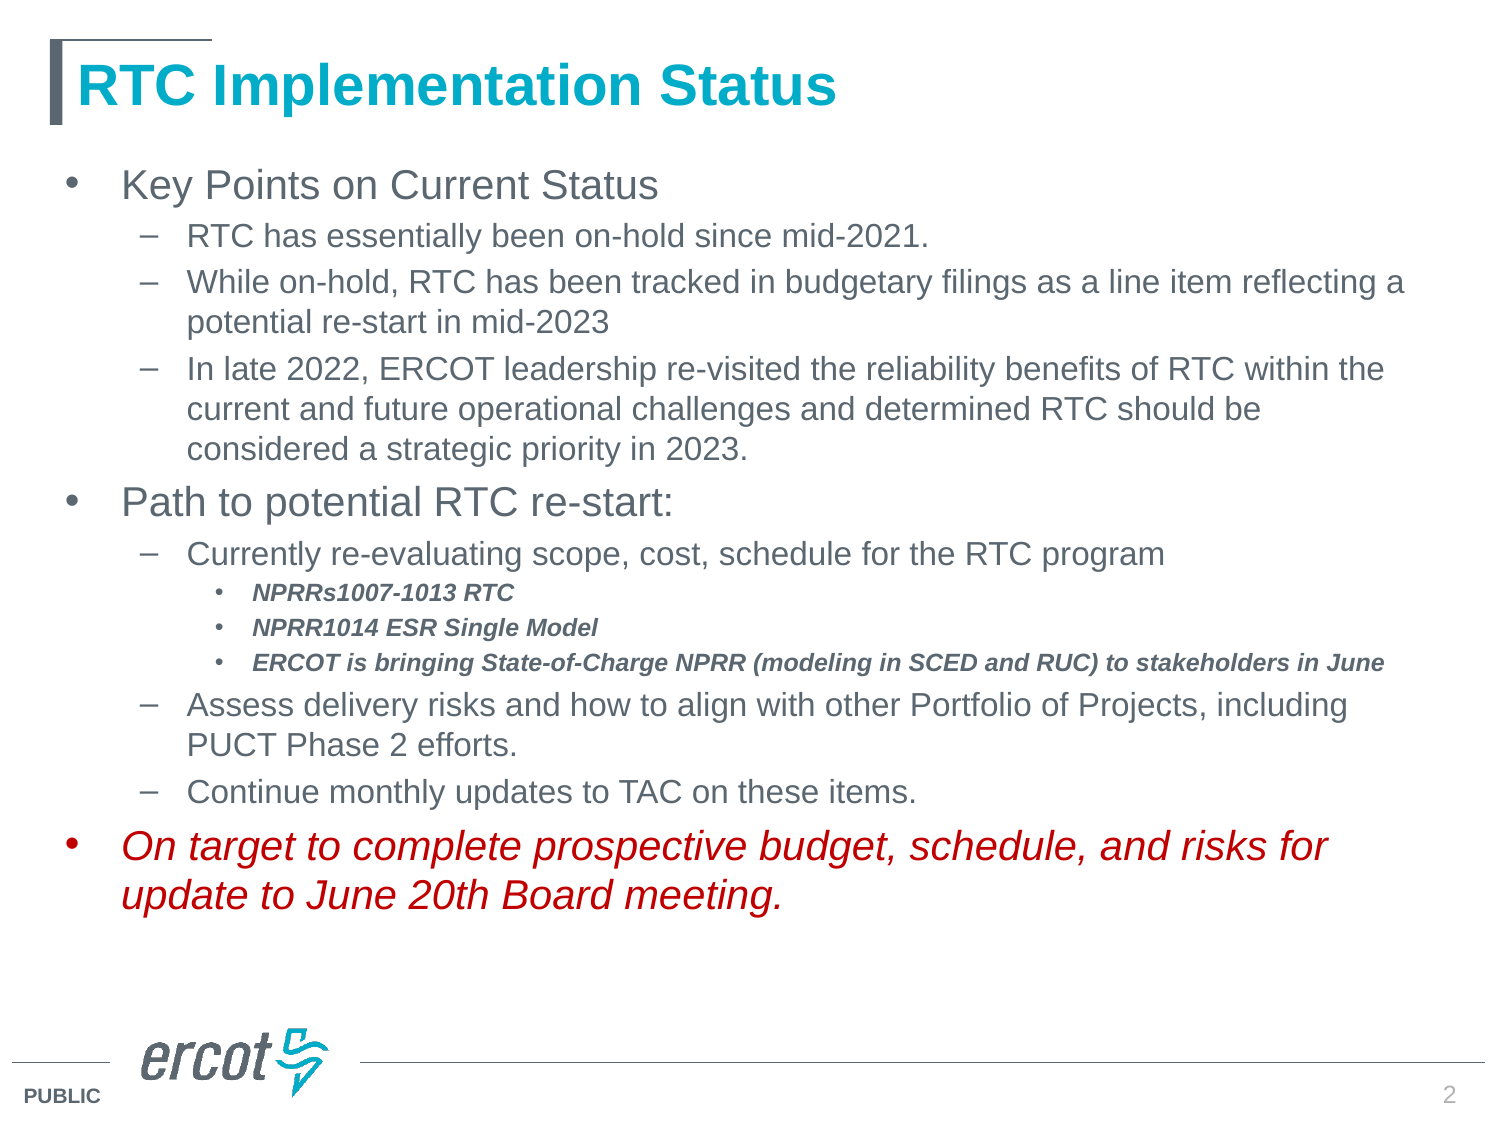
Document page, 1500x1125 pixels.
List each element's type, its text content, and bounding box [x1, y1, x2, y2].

picture [137, 1025, 332, 1100]
title RTC Implementation Status [62, 39, 1450, 138]
list Key Points on Current Status RTC has essentially been on-hold since mid-2021. While on-hold, RTC has been tracked in budgetary filings as a line item reflecting a potential re-start in mid-2023 In late 2022, ERCOT leadership re-visited the reliability benefits of RTC within the current and future operational challenges and determined RTC should be considered a strategic priority in 2023. Path to potential RTC re-start: Currently re-evaluating scope, cost, schedule for the RTC program NPRRs1007-1013 RTC NPRR1014 ESR Single Model ERCOT is bringing State-of-Charge NPRR (modeling in SCED and RUC) to stakeholders in June Assess delivery risks and how to align with other Portfolio of Projects, including PUCT Phase 2 efforts. Continue monthly updates to TAC on these items. On target to complete prospective budget, schedule, and risks for update to June 20th Board meeting. [50, 149, 1425, 1025]
slide_number 2 [1412, 1076, 1488, 1112]
